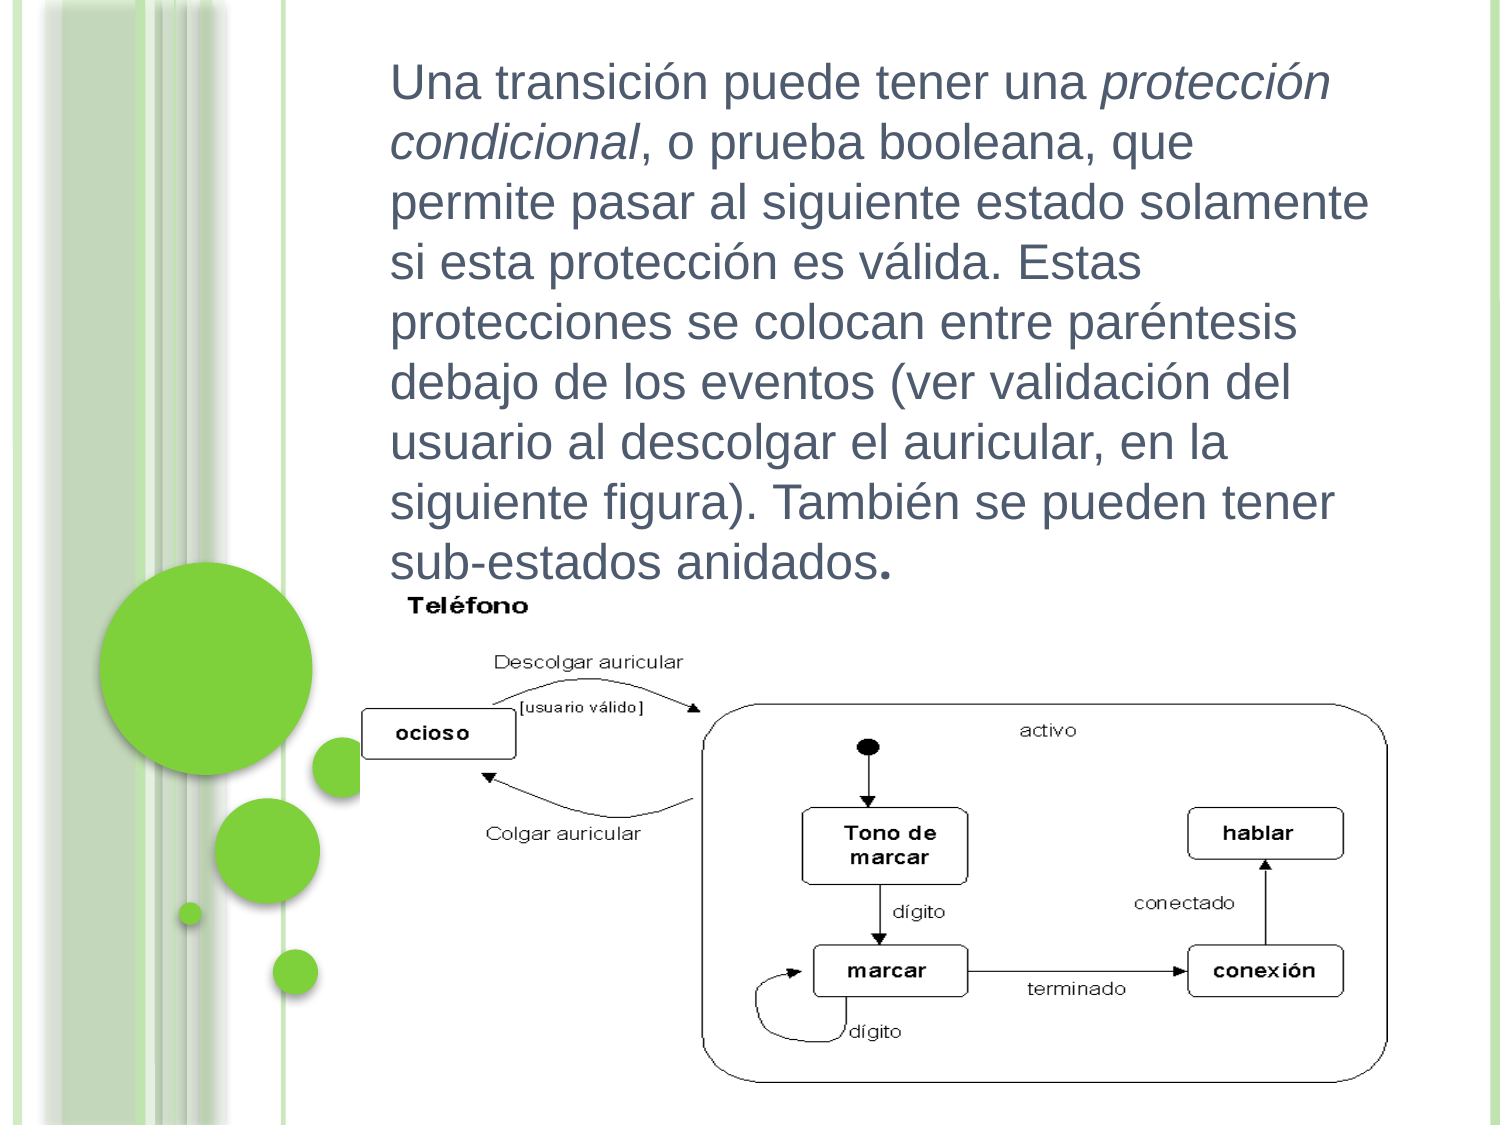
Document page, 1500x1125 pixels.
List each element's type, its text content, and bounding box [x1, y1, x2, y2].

picture [359, 585, 1389, 1083]
subtitle Una transición puede tener una protección condicional, o prueba booleana, que permite pasar al siguiente estado solamente si esta protección es válida. Estas protecciones se colocan entre paréntesis debajo de los eventos (ver validación del usuario al descolgar el auricular, en la siguiente figura). También se pueden tener sub-estados anidados. [375, 42, 1388, 585]
